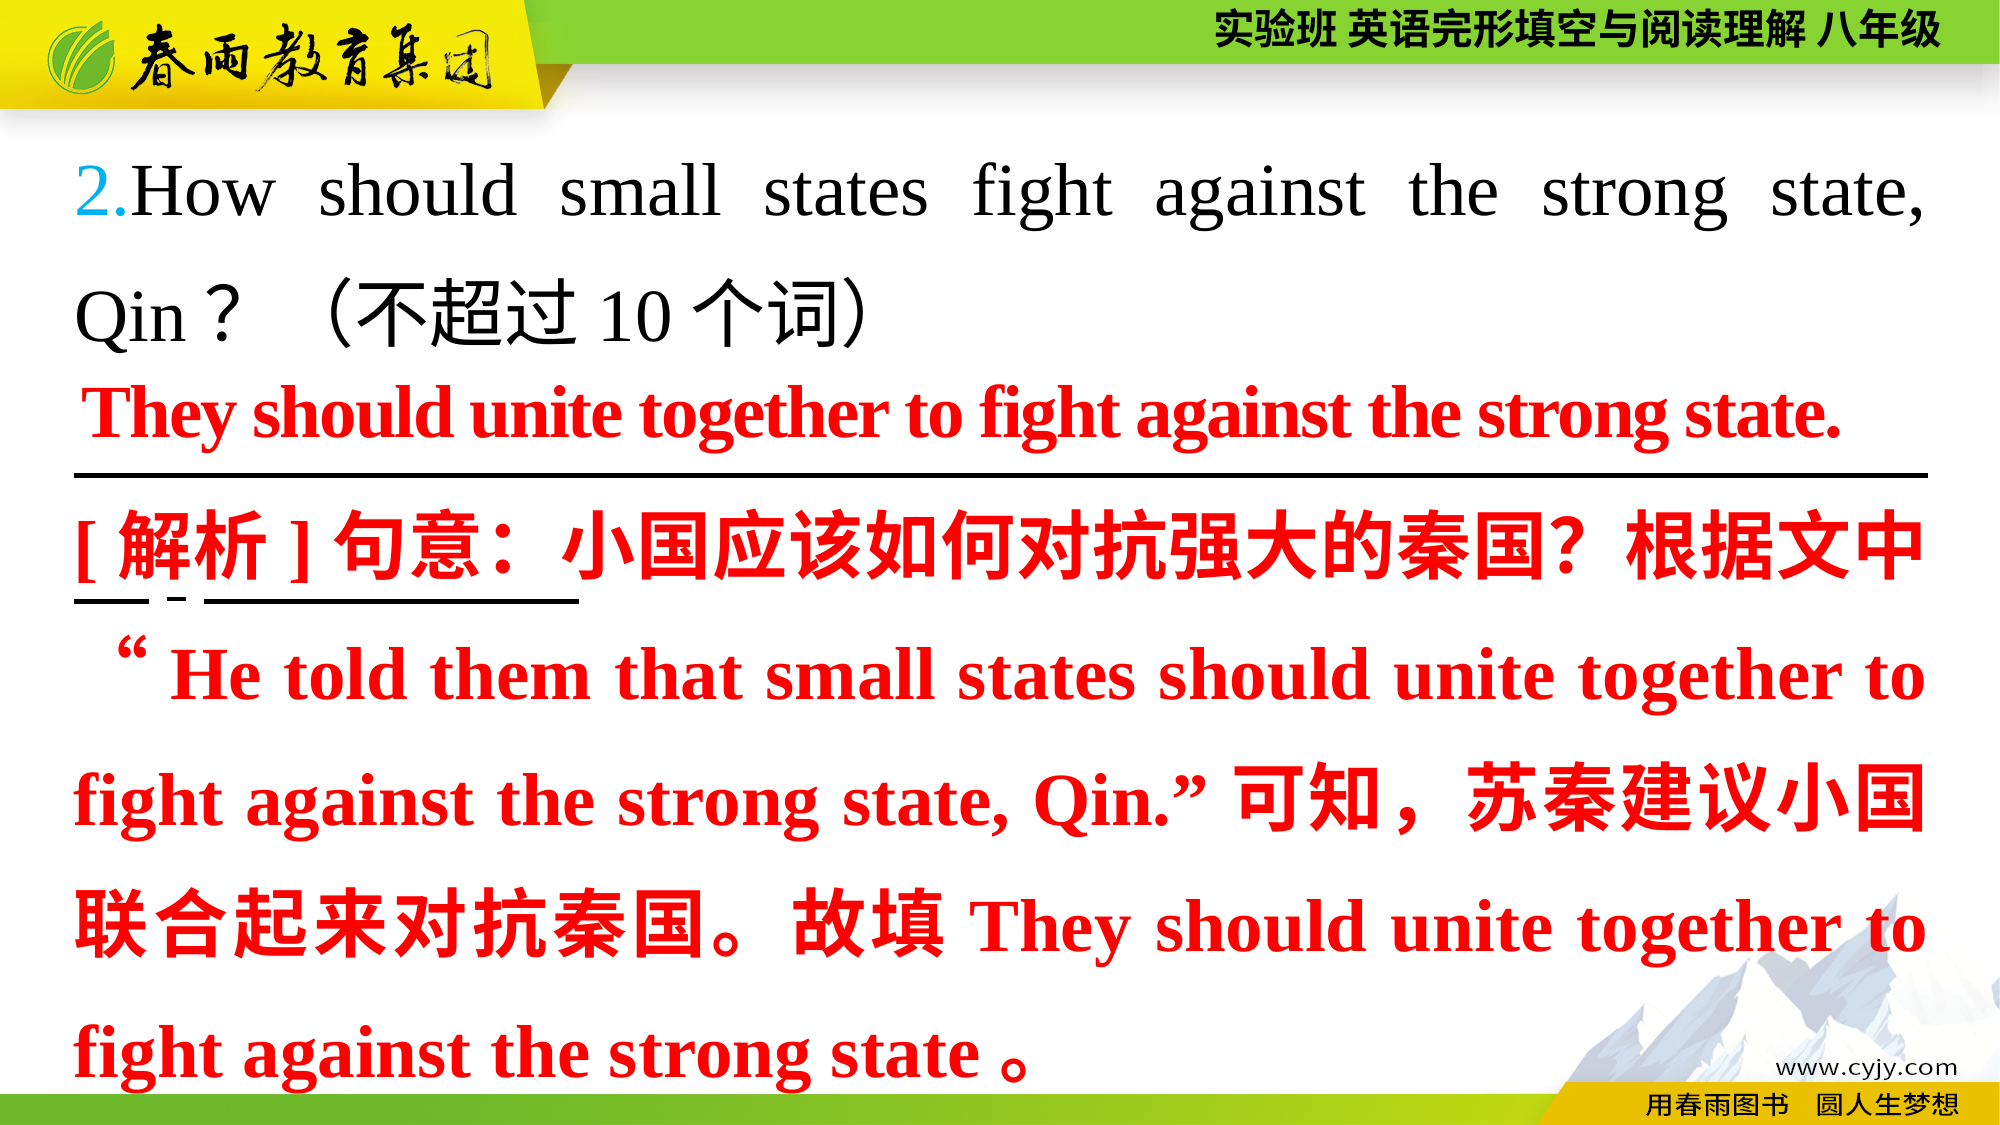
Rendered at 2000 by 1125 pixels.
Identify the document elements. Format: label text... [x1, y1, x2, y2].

text_box They should unite together to fight against the strong state. [67, 355, 1951, 460]
text_box [解析]句意：小国应该如何对抗强大的秦国？根据文中“He told them that small states should unite together to fight against the strong state, Qin.”可知，苏秦建议小国联合起来对抗秦国。故填They should unite together to fight against the strong state。 [59, 455, 1944, 1101]
picture [0, 0, 2000, 1125]
list 2.How should small states fight against the strong state, Qin？（不超过10个词） . [59, 96, 1944, 455]
